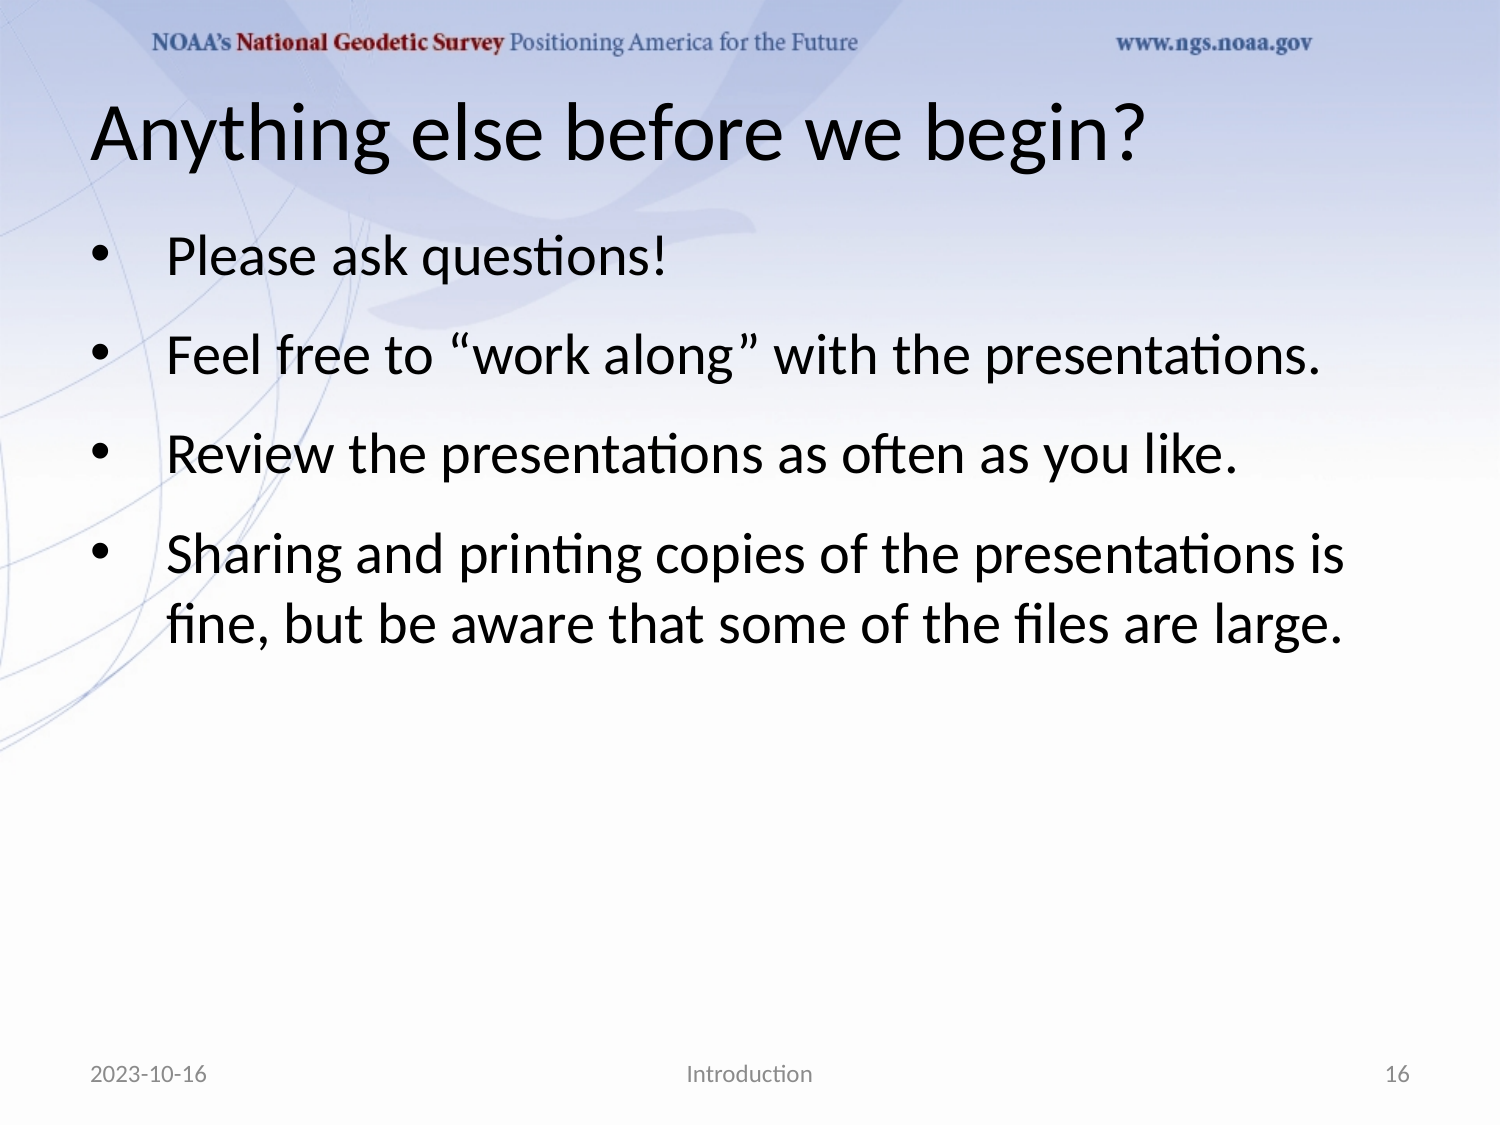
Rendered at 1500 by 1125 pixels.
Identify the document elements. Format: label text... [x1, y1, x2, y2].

title Anything else before we begin? [74, 74, 1426, 181]
picture [0, 0, 1500, 1125]
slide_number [75, 1042, 425, 1103]
footer Introduction [512, 1042, 988, 1103]
list Please ask questions! Feel free to “work along” with the presentations. Review the presentations as often as you like. Sharing and printing copies of the presentations is fine, but be aware that some of the files are large. [74, 209, 1426, 863]
slide_number 16 [1074, 1042, 1425, 1103]
